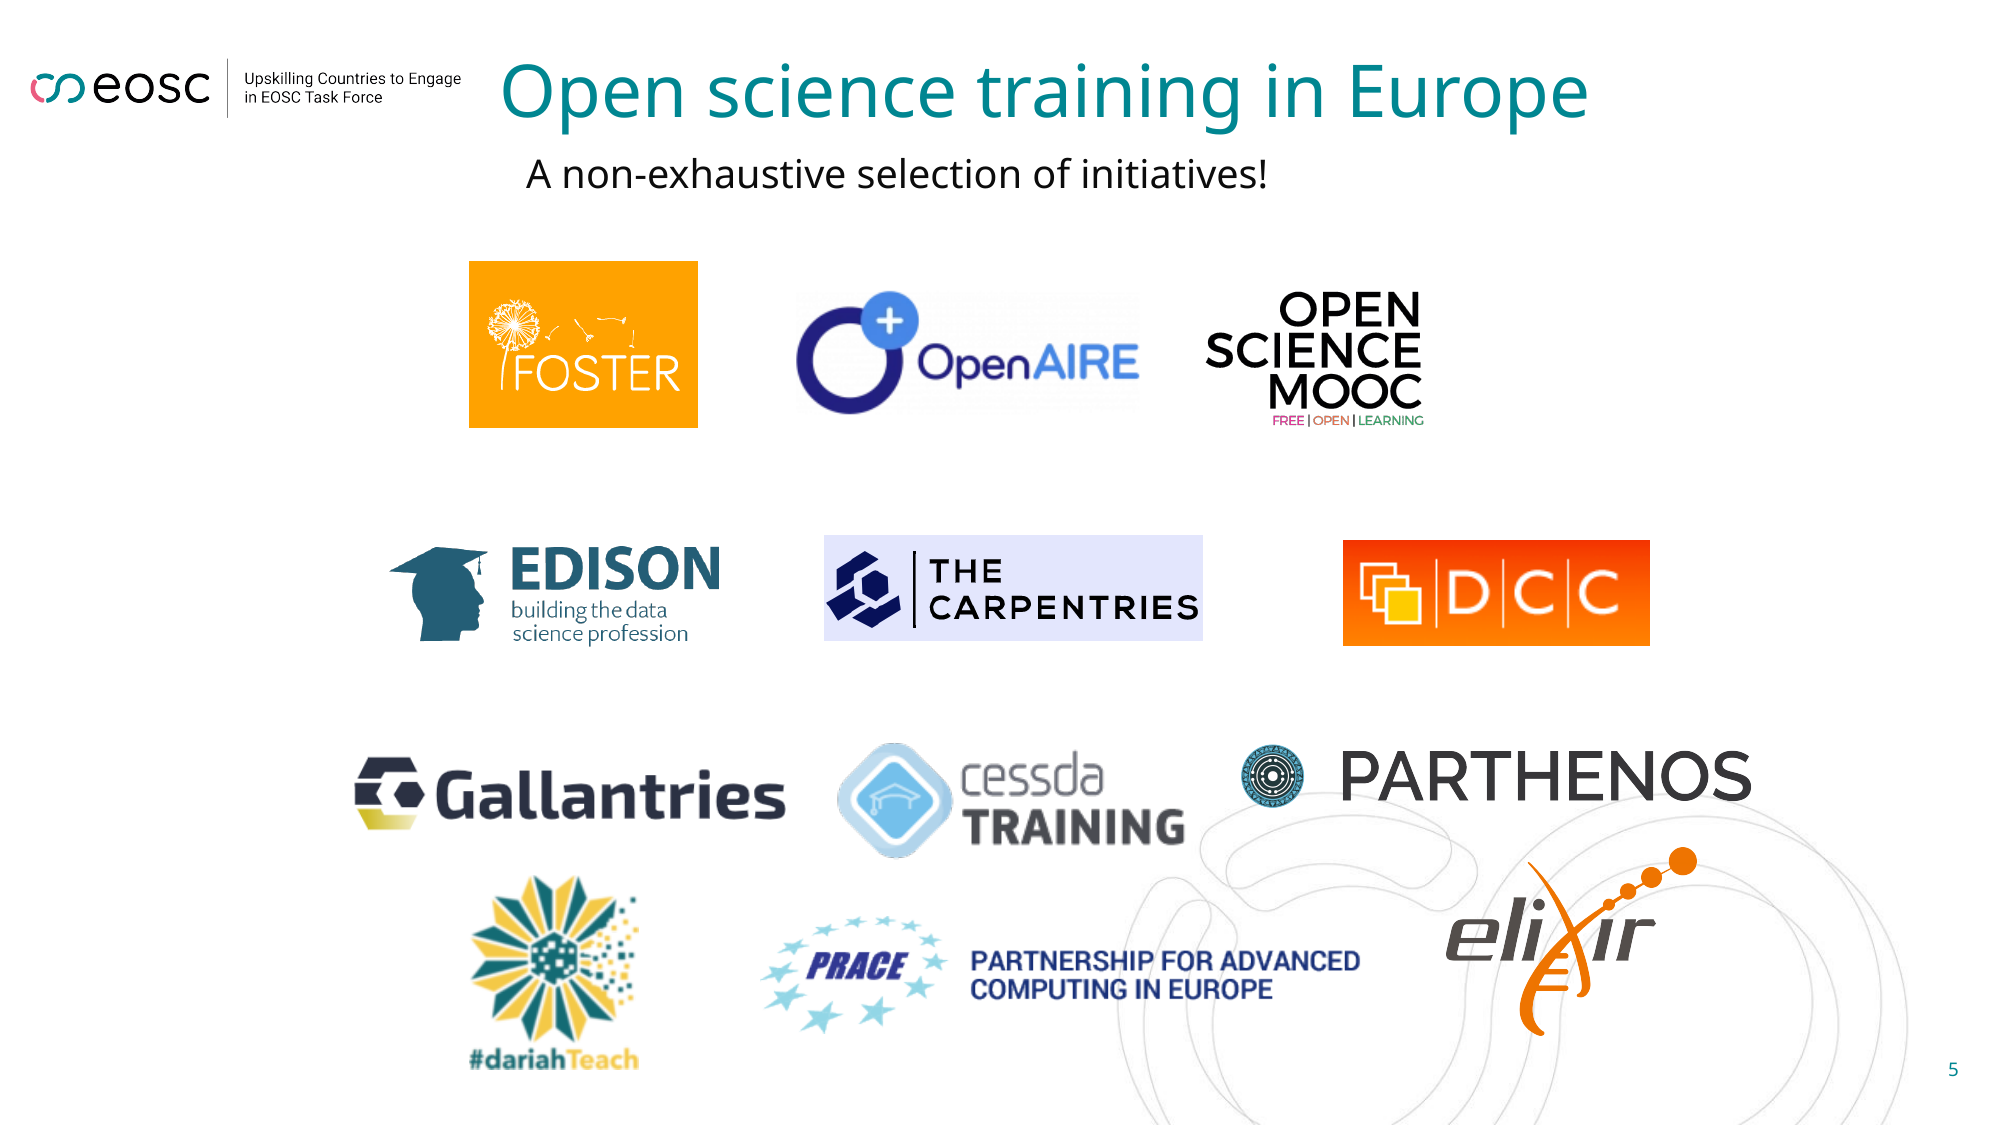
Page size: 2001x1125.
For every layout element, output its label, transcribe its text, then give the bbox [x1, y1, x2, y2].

picture [0, 0, 2000, 1125]
list A non-exhaustive selection of initiatives! [457, 146, 1895, 207]
title Open science training in Europe [484, 44, 1922, 144]
slide_number 5 [1762, 1053, 1974, 1087]
